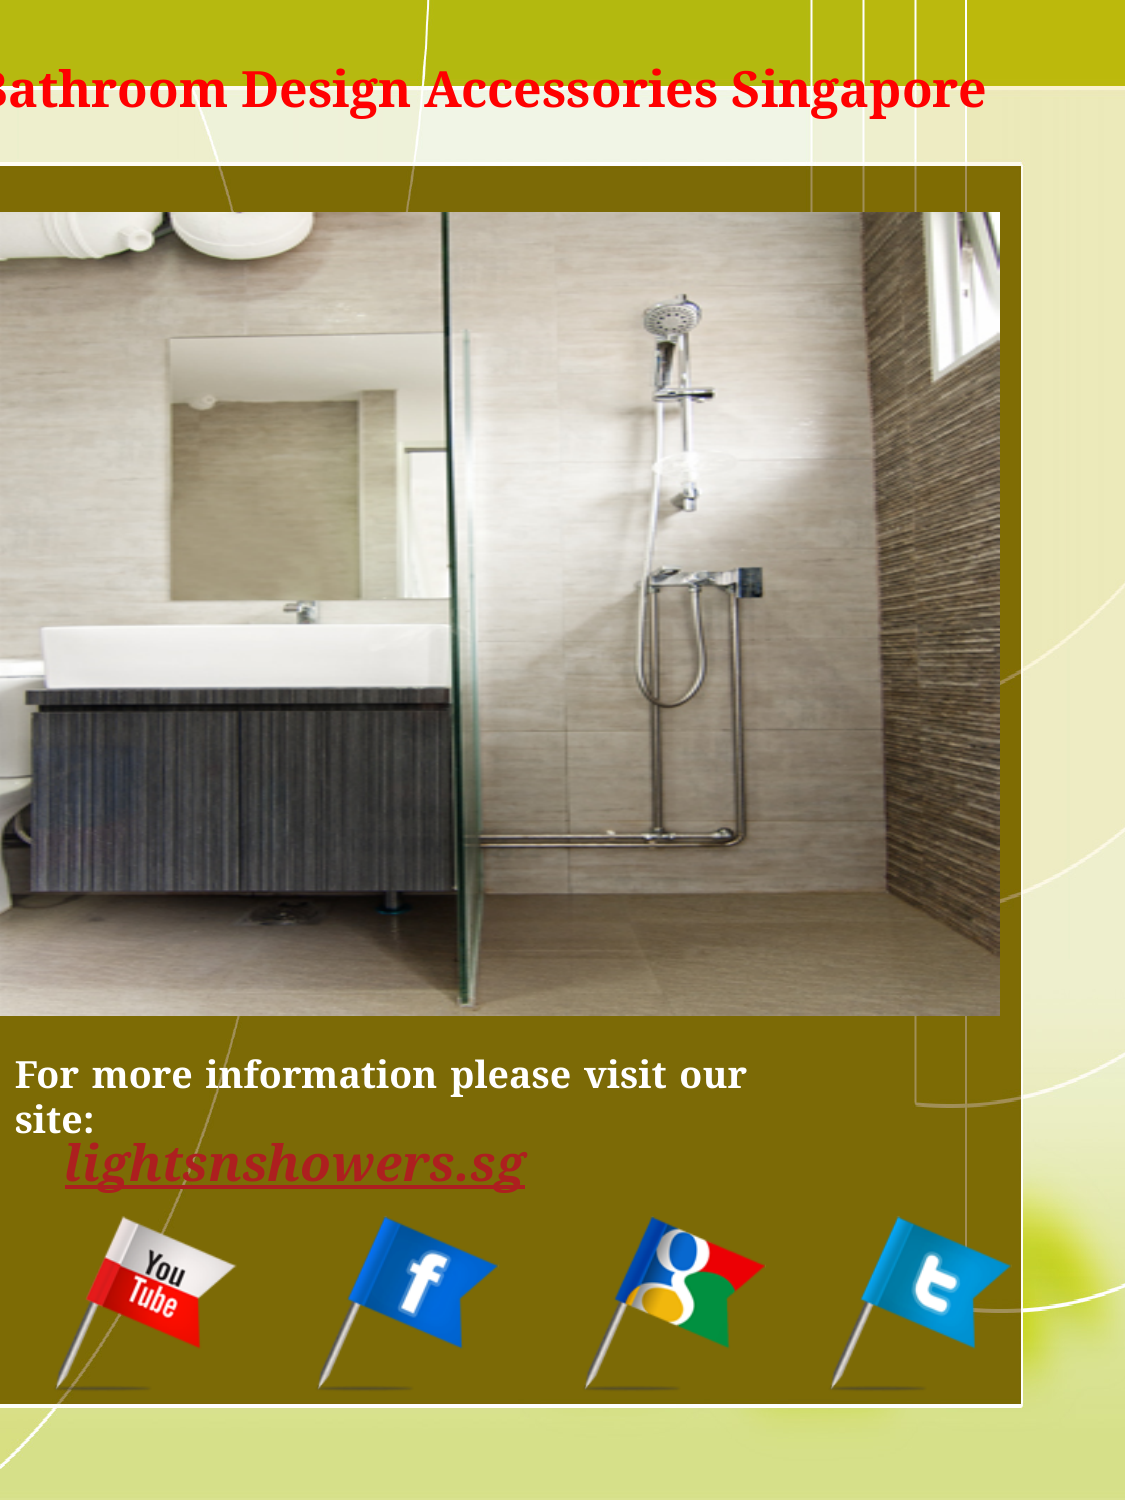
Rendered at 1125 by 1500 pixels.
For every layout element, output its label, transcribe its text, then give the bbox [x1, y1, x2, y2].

text_box For more information please visit our site: [0, 1043, 763, 1149]
text_box lightsnshowers.sg [50, 1124, 541, 1208]
text_box Bathroom Design Accessories Singapore [0, 49, 1003, 125]
picture [0, 0, 1125, 1500]
